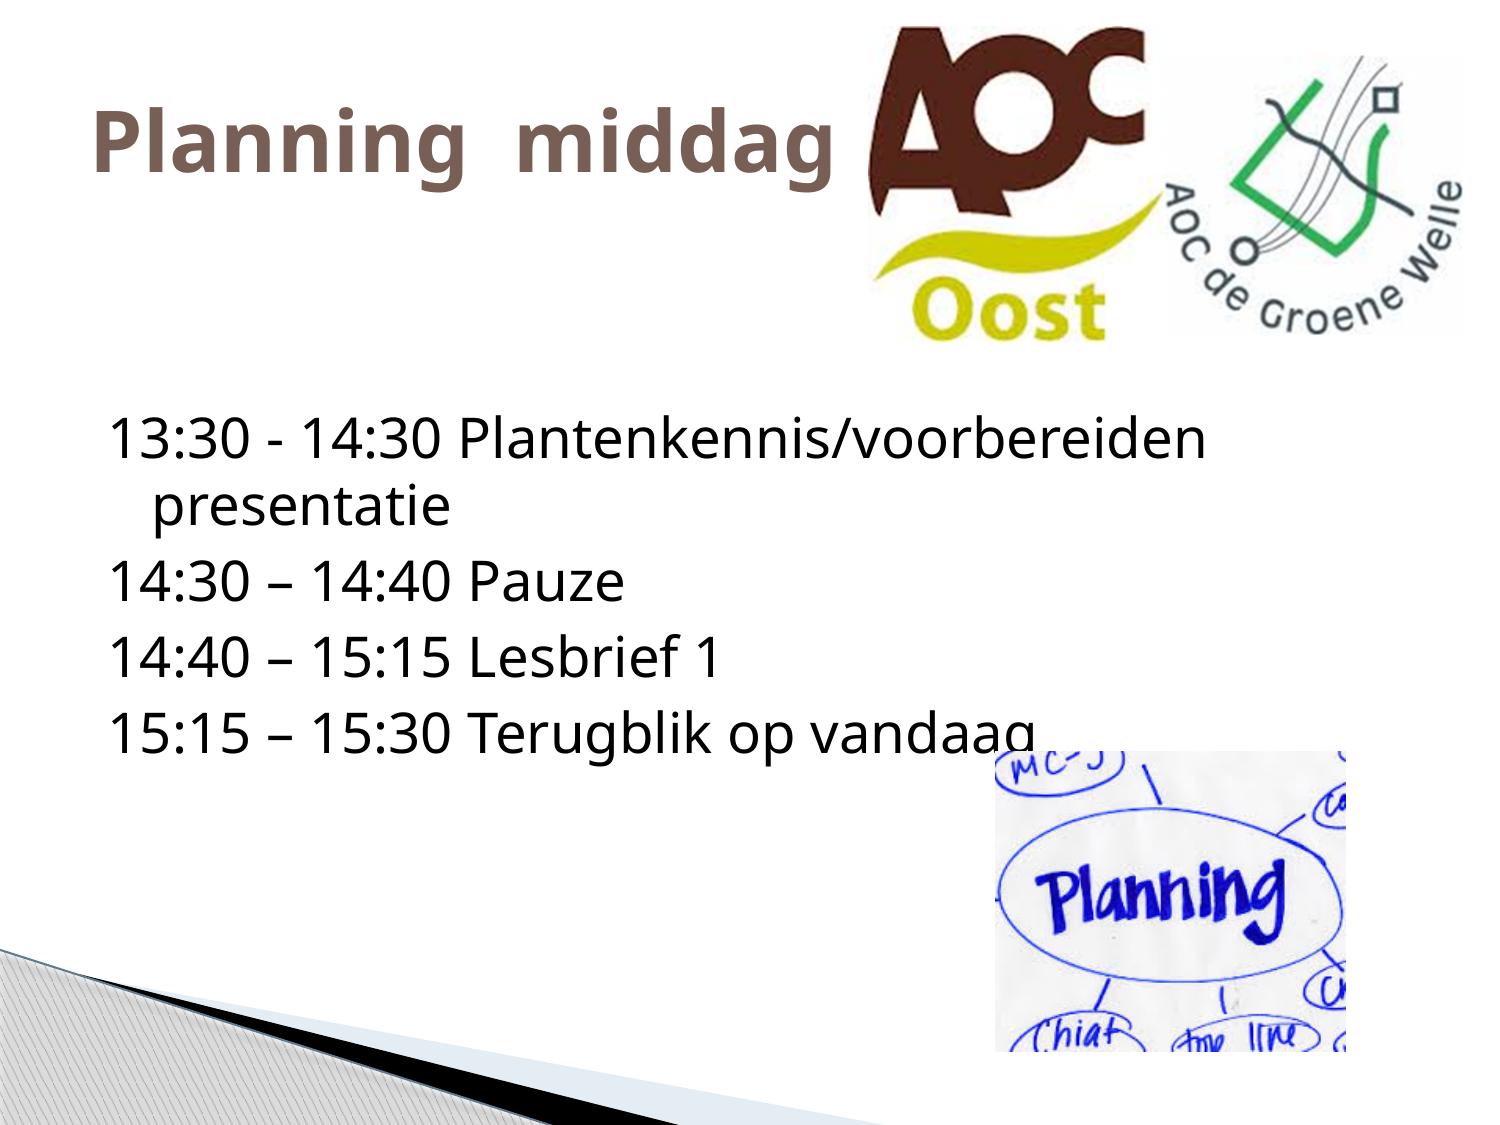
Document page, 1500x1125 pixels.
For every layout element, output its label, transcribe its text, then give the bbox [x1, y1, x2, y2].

picture [867, 26, 1473, 365]
title Planning middag [75, 45, 862, 233]
picture [994, 751, 1346, 1052]
list 13:30 - 14:30 Plantenkennis/voorbereiden presentatie 14:30 – 14:40 Pauze 14:40 – 15:15 Lesbrief 1 15:15 – 15:30 Terugblik op vandaag [75, 243, 1425, 986]
